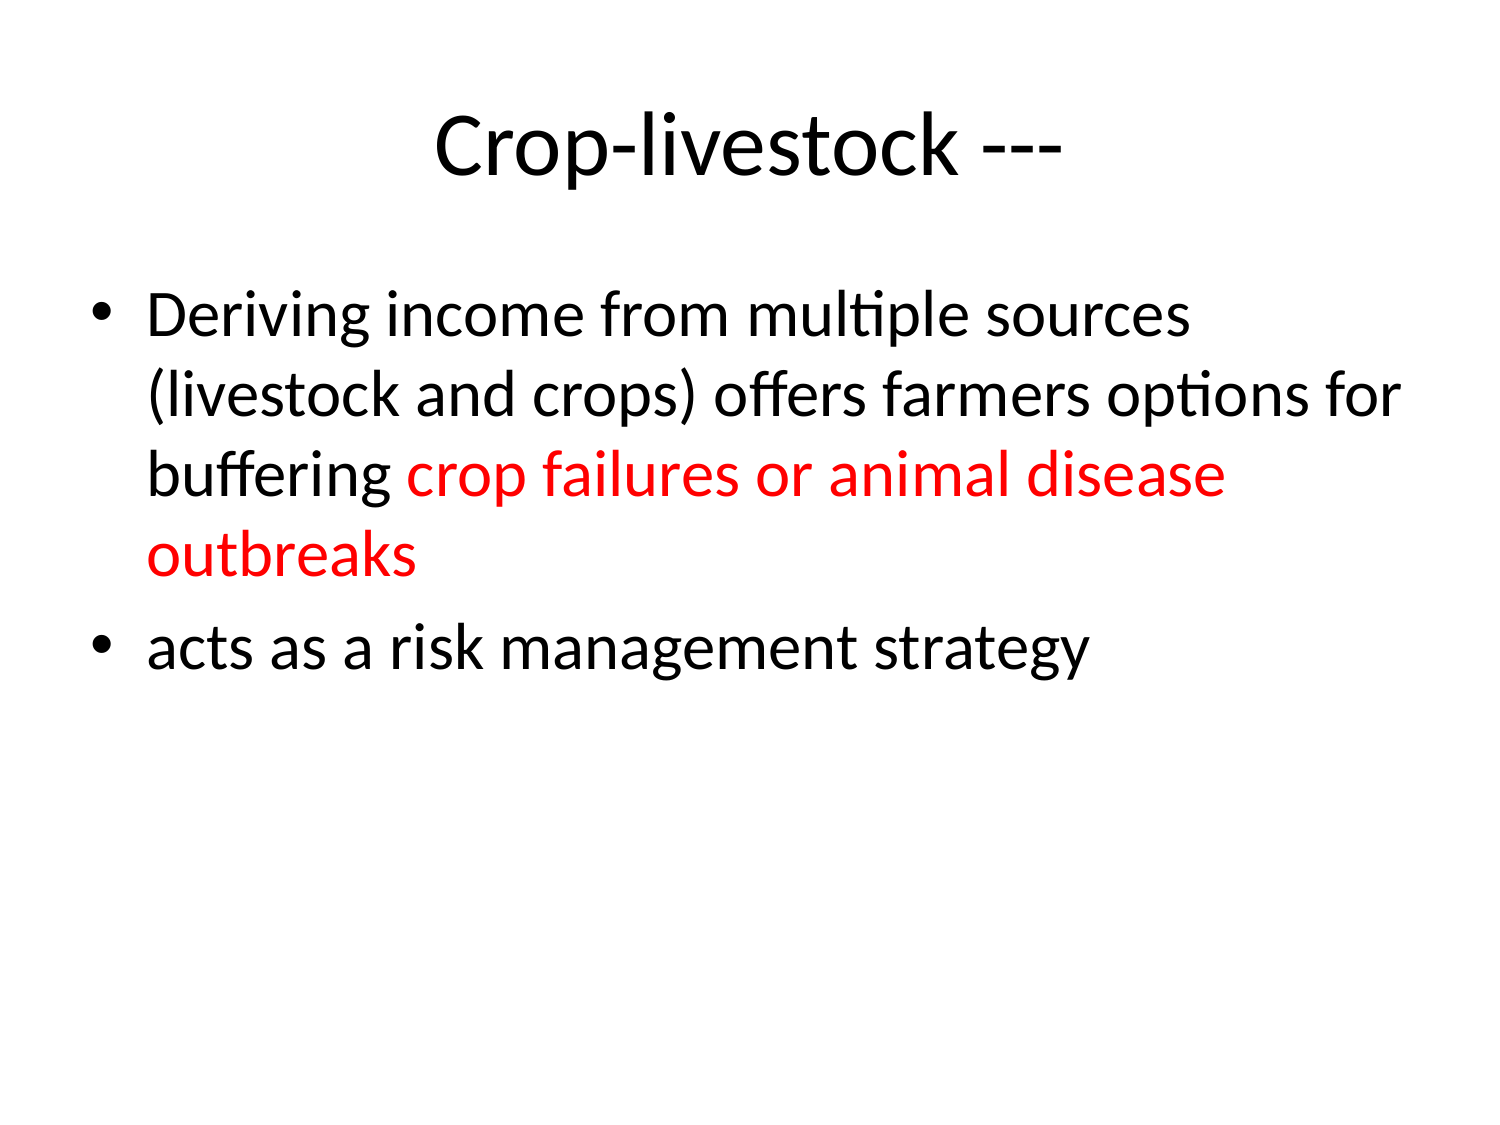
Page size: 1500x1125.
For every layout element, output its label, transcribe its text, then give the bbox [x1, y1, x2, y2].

title Crop-livestock --- [75, 45, 1425, 233]
list Deriving income from multiple sources (livestock and crops) offers farmers options for buffering crop failures or animal disease outbreaks acts as a risk management strategy [75, 262, 1425, 1005]
